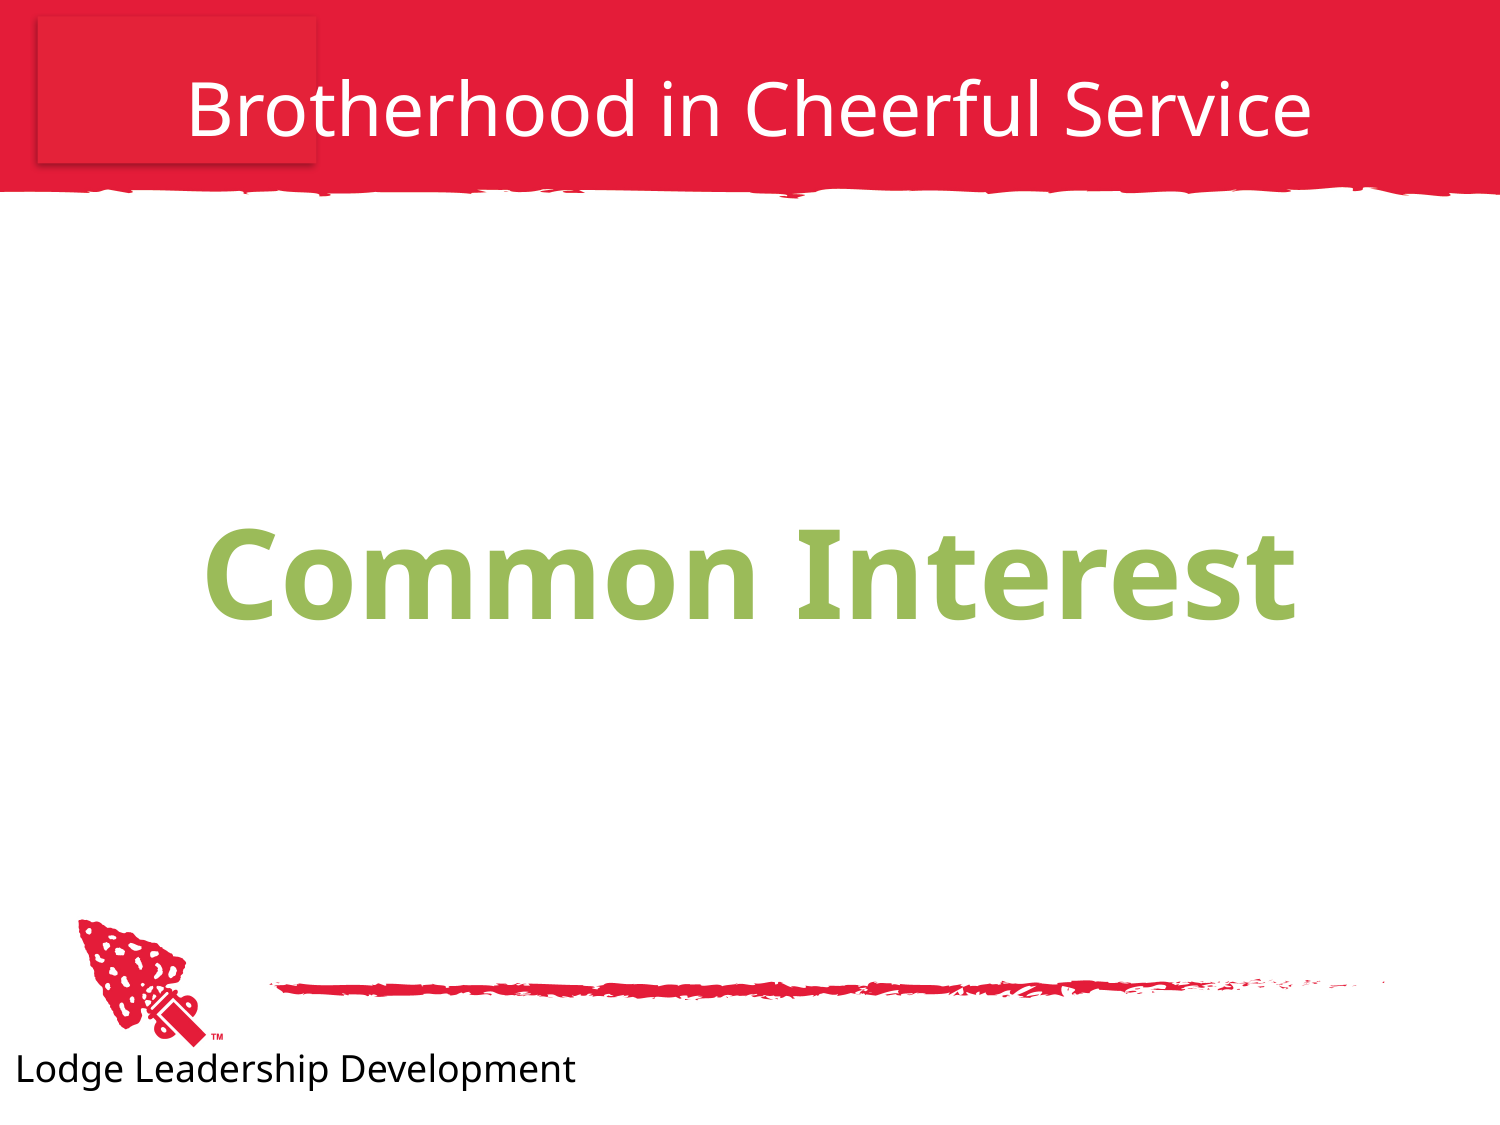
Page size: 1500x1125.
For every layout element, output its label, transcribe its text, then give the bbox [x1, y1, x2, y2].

text_box Common Interest [128, 486, 1372, 704]
picture [0, 0, 1500, 1037]
text_box Lodge Leadership Development [0, 1037, 1500, 1125]
title Brotherhood in Cheerful Service [75, 45, 1425, 168]
